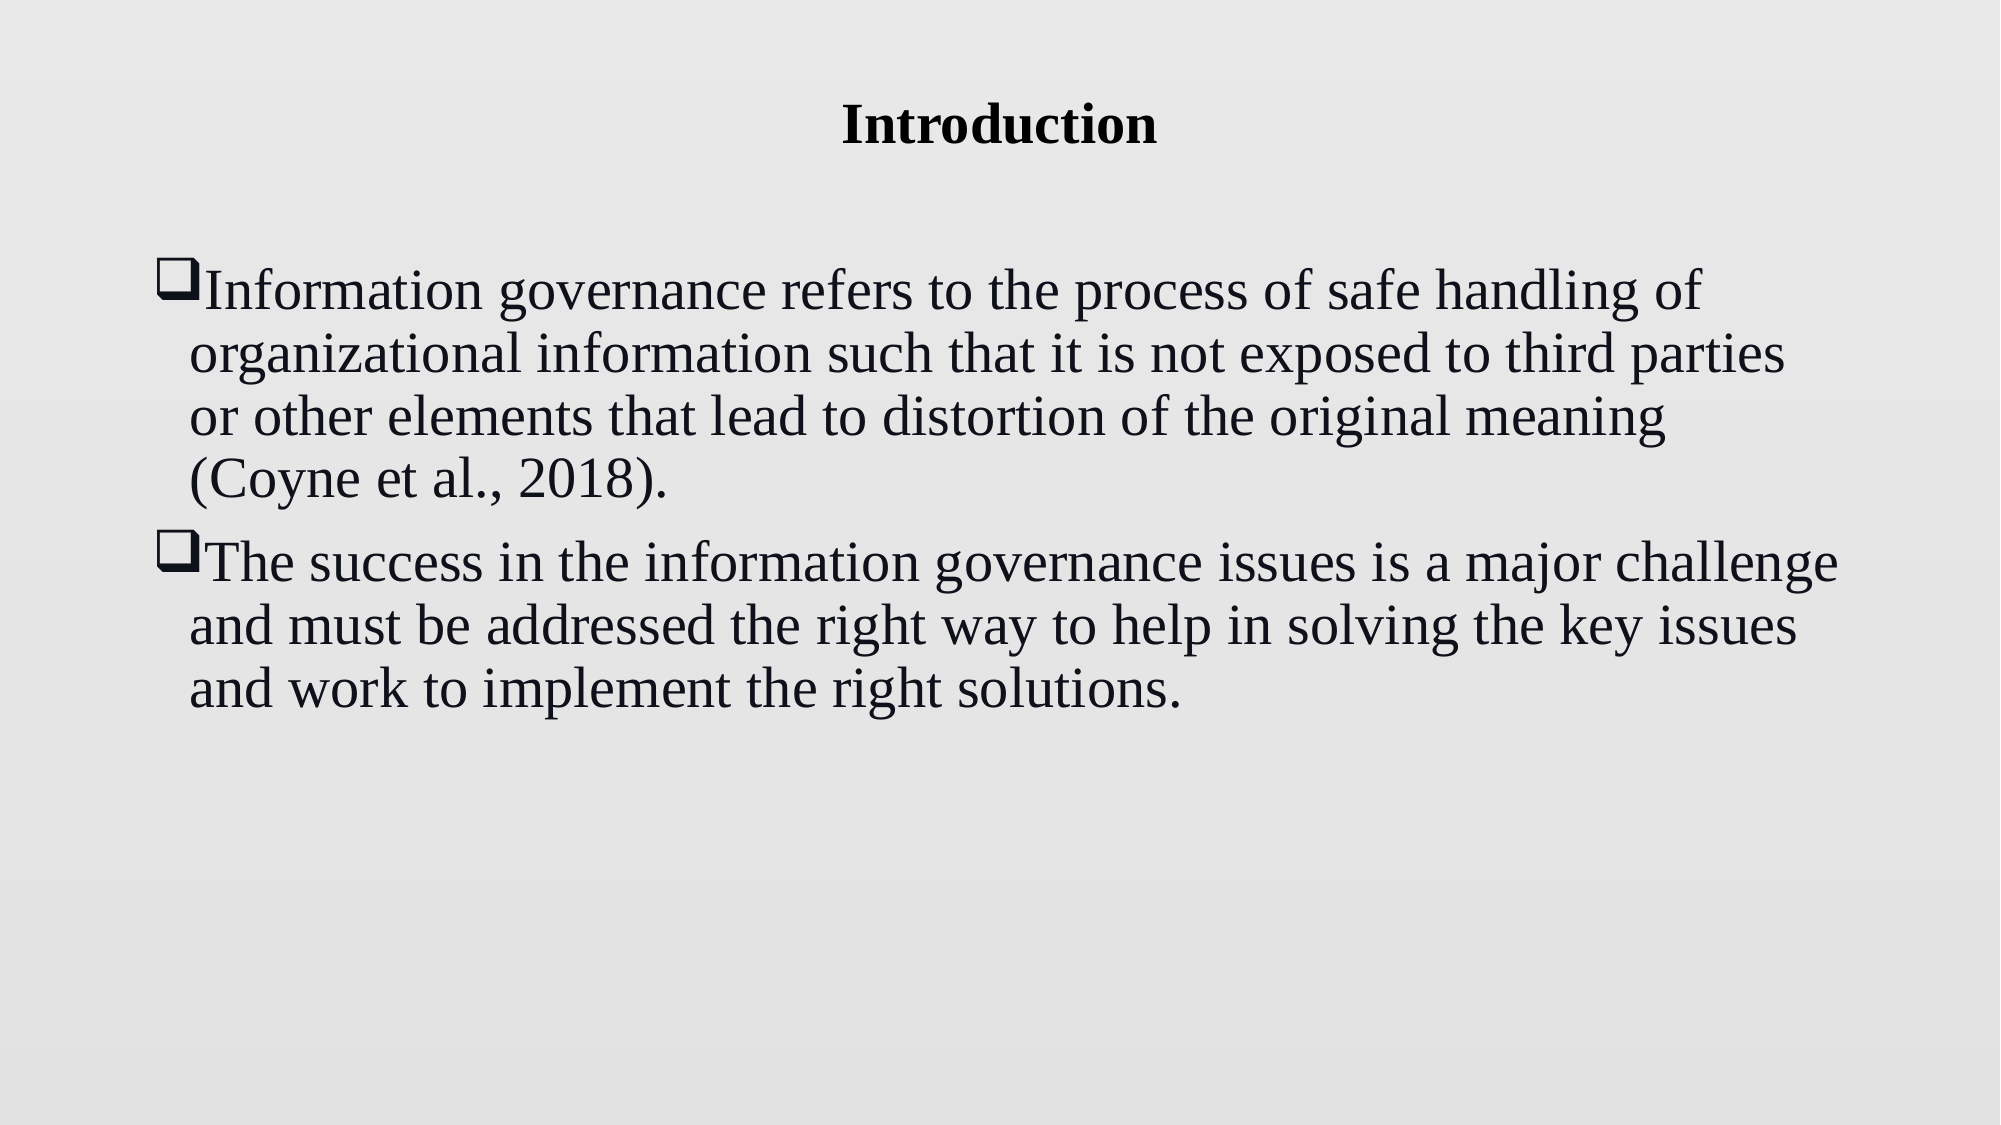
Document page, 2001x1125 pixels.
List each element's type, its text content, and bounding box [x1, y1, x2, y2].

list Information governance refers to the process of safe handling of organizational information such that it is not exposed to third parties or other elements that lead to distortion of the original meaning (Coyne et al., 2018). The success in the information governance issues is a major challenge and must be addressed the right way to help in solving the key issues and work to implement the right solutions. [137, 251, 1863, 1014]
title Introduction [137, 59, 1863, 190]
